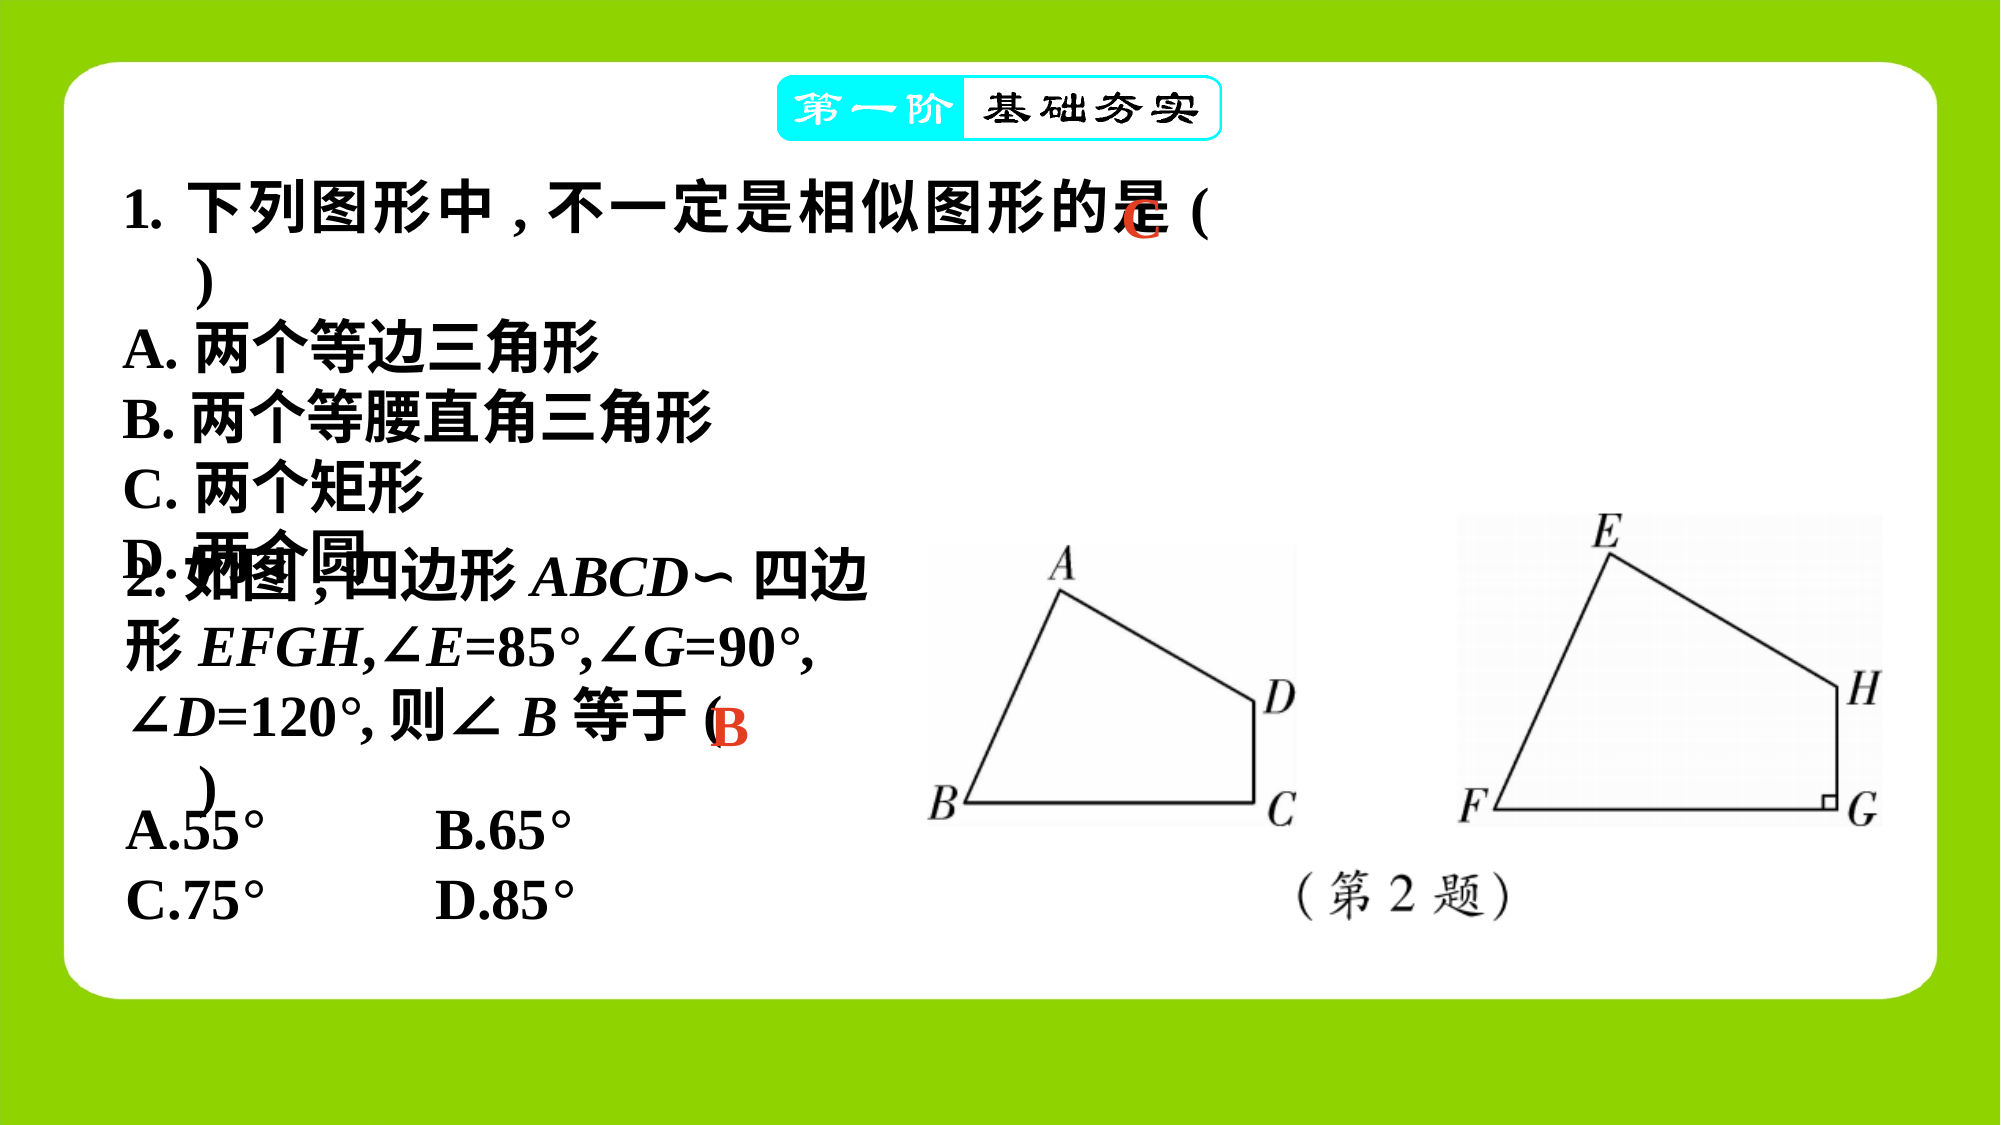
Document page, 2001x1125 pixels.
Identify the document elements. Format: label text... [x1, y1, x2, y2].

picture [0, 0, 2001, 1125]
text_box C [1106, 172, 1189, 258]
text_box 2.如图,四边形ABCD∽四边形EFGH,∠E=85°,∠G=90°, ∠D=120°,则∠B等于( ) [111, 531, 892, 783]
text_box A.55° B.65° C.75° D.85° [111, 783, 893, 939]
text_box 1.下列图形中,不一定是相似图形的是( ) A.两个等边三角形 B.两个等腰直角三角形 C.两个矩形 D.两个圆 [107, 162, 1319, 598]
text_box B [695, 680, 778, 766]
